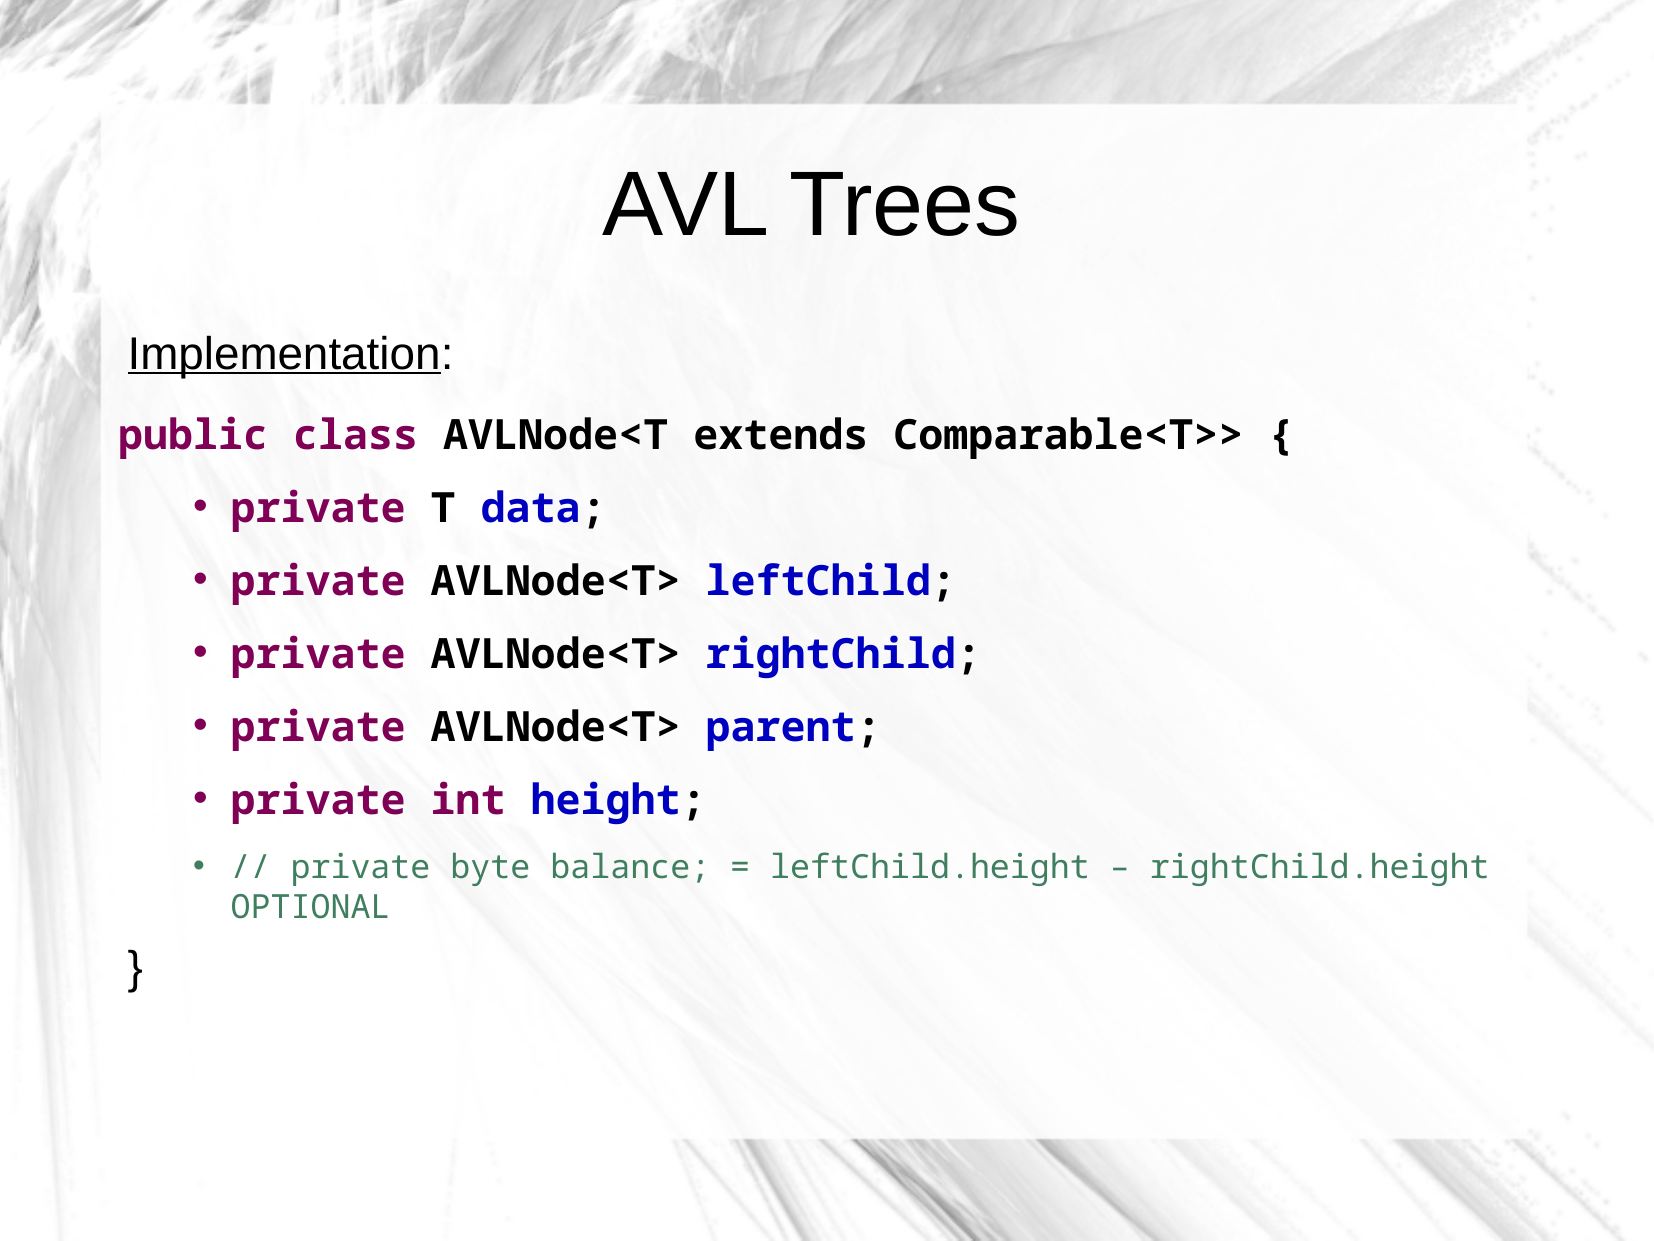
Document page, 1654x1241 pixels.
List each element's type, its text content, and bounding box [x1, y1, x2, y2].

list Implementation: public class AVLNode<T extends Comparable<T>> { private T data; private AVLNode<T> leftChild; private AVLNode<T> rightChild; private AVLNode<T> parent; private int height; // private byte balance; = leftChild.height – rightChild.height OPTIONAL } [118, 319, 1571, 1109]
picture [0, 0, 1654, 1241]
title AVL Trees [118, 93, 1506, 299]
